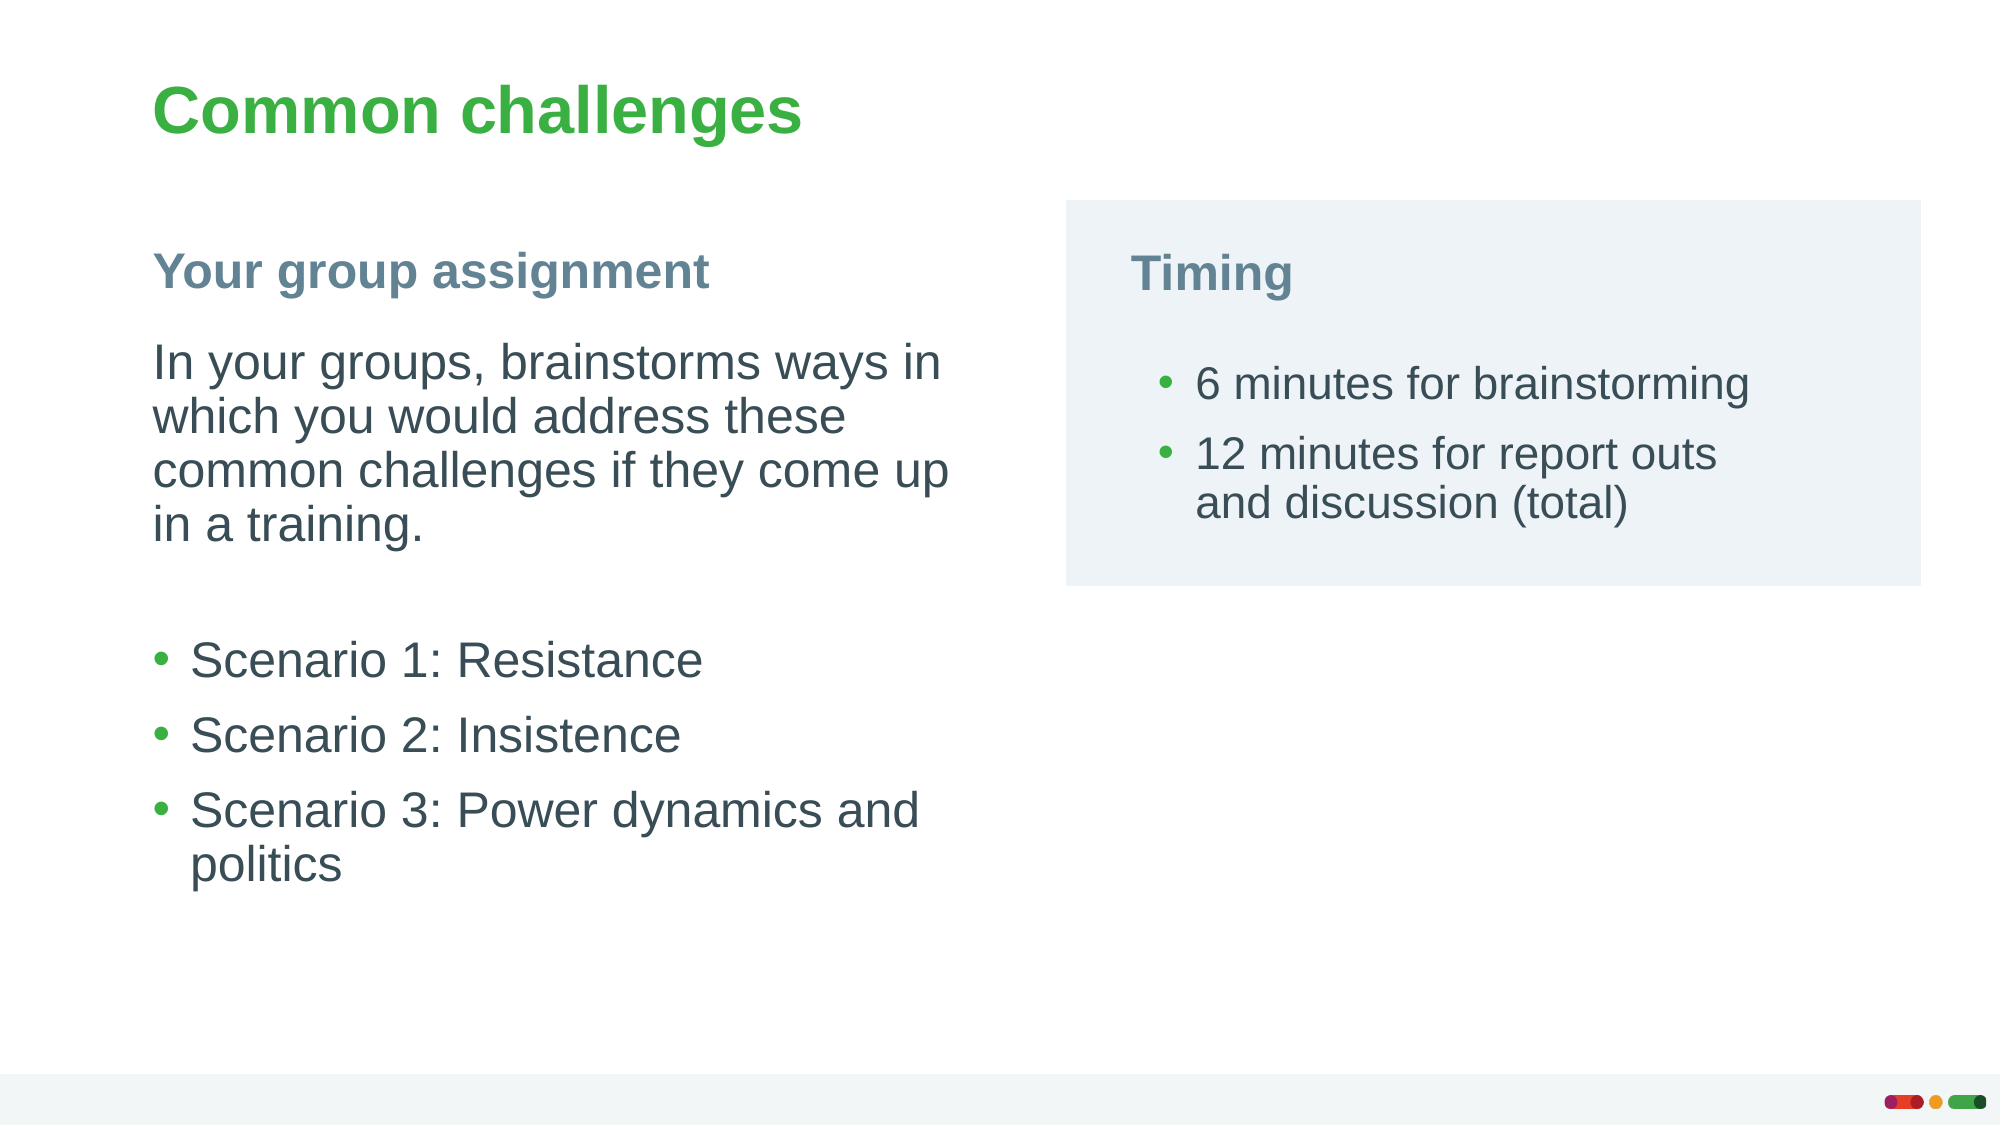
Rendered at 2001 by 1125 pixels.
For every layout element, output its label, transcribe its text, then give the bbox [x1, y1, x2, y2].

list 6 minutes for brainstorming 12 minutes for report outs and discussion (total) [1142, 352, 1787, 957]
list Your group assignment [137, 172, 984, 308]
list Timing [1115, 173, 1967, 309]
text_box [1064, 225, 1923, 588]
list In your groups, brainstorms ways in which you would address these common challenges if they come up in a training. Scenario 1: Resistance Scenario 2: Insistence Scenario 3: Power dynamics and politics [137, 328, 984, 1051]
title Common challenges [137, 59, 1863, 225]
